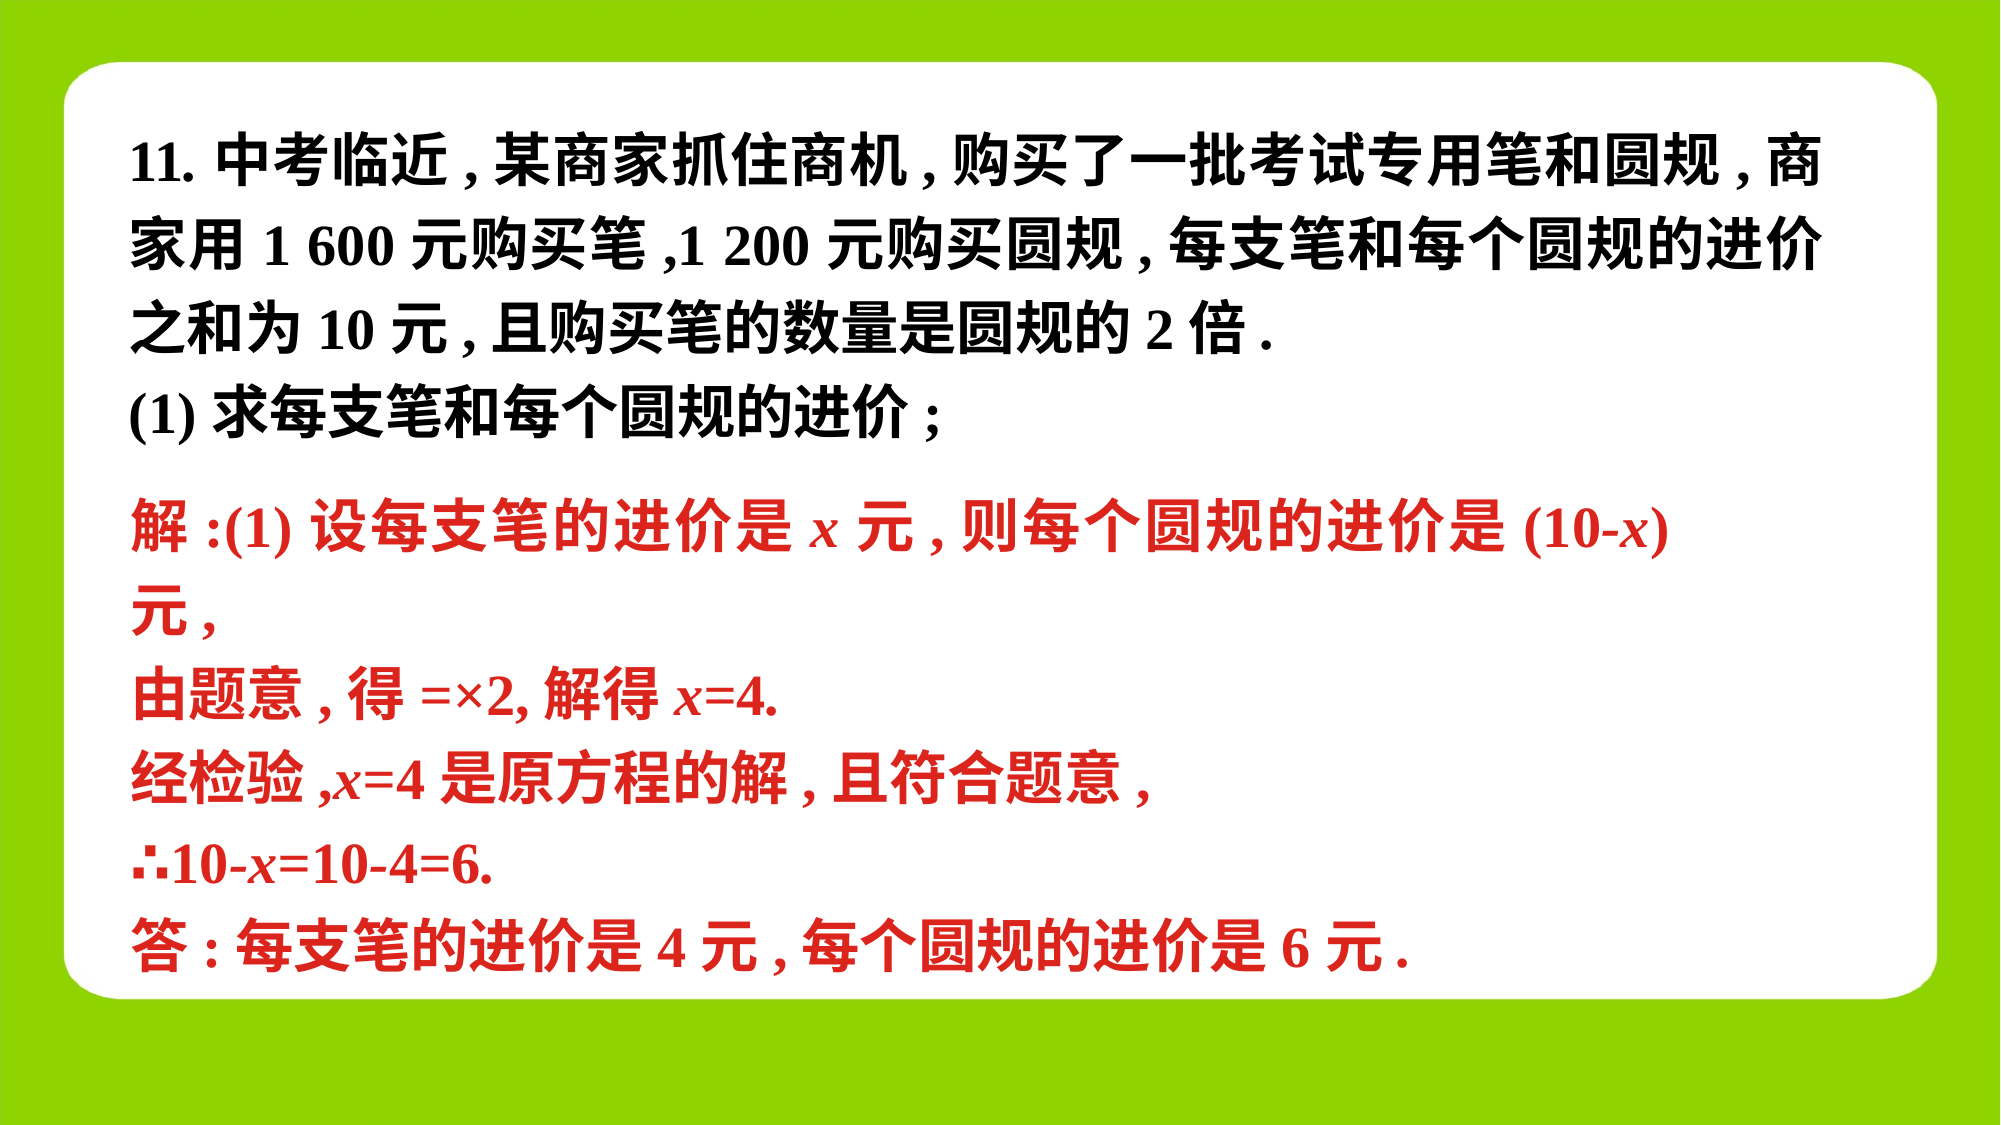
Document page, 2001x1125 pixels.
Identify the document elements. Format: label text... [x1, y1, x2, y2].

picture [0, 0, 2001, 1125]
text_box 11.中考临近,某商家抓住商机,购买了一批考试专用笔和圆规,商家用1 600元购买笔,1 200元购买圆规,每支笔和每个圆规的进价之和为10元,且购买笔的数量是圆规的2倍. (1)求每支笔和每个圆规的进价; [114, 101, 1839, 453]
